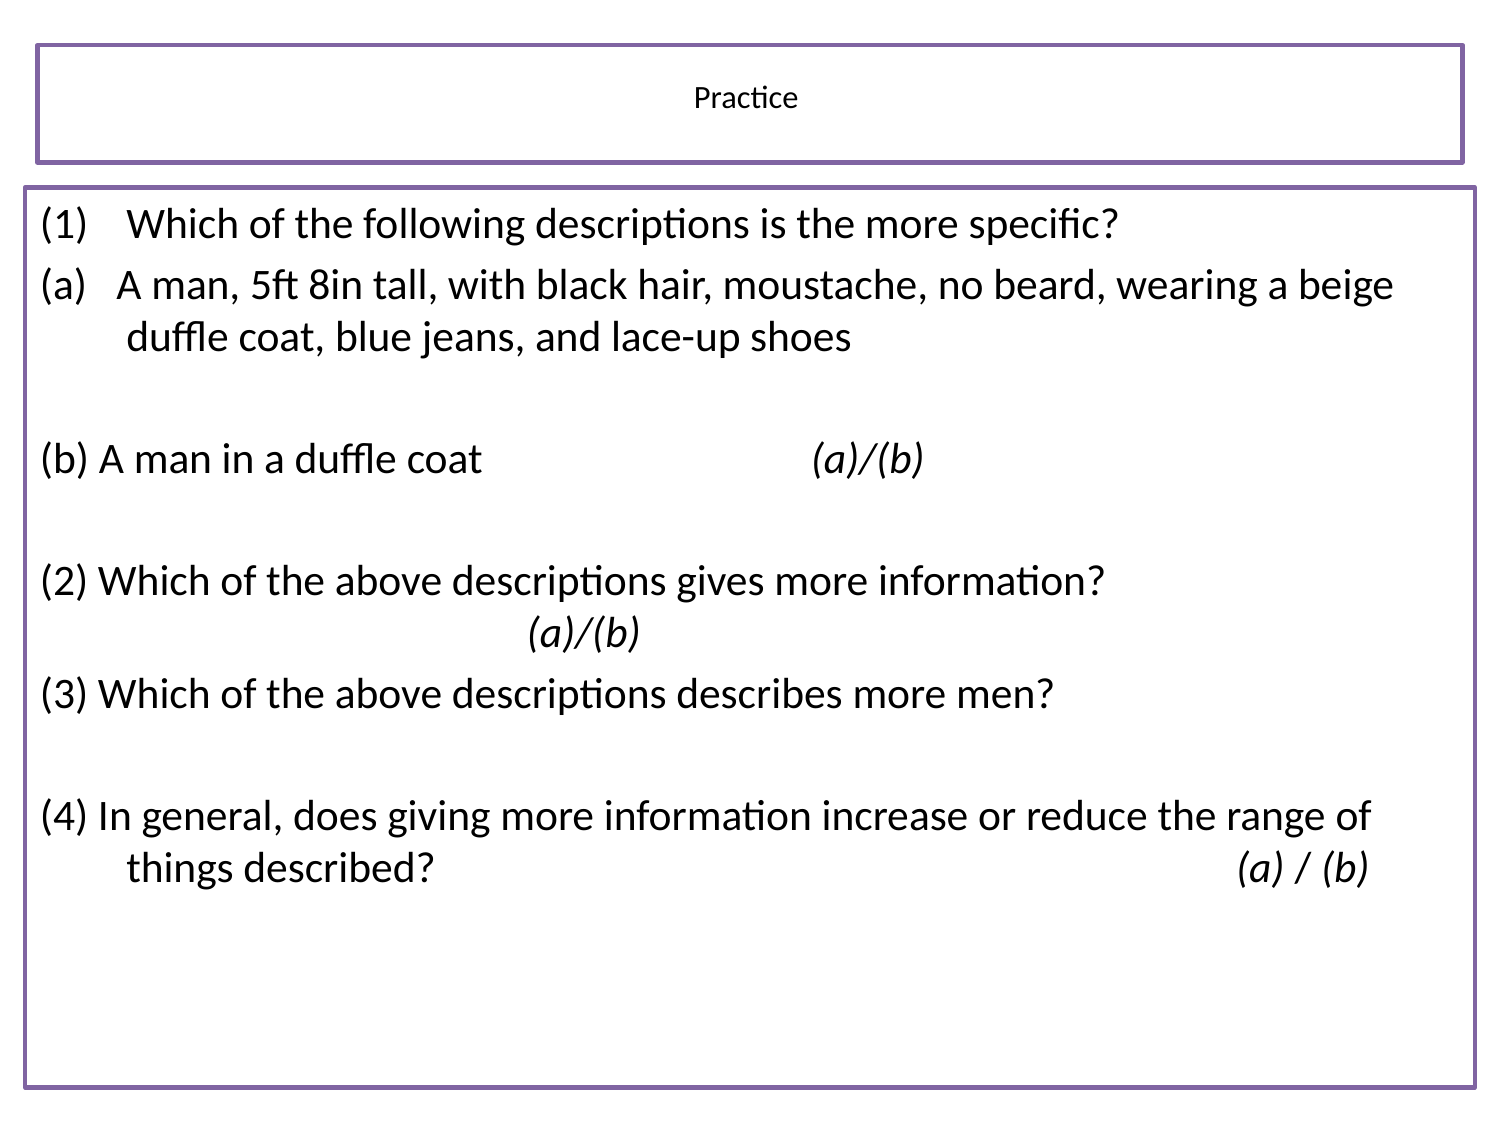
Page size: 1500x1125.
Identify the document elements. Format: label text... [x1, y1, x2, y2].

title Practice [35, 43, 1465, 165]
list Which of the following descriptions is the more specific? (a) A man, 5ft 8in tall, with black hair, moustache, no beard, wearing a beige duffle coat, blue jeans, and lace-up shoes (b) A man in a duffle coat (a)/(b) (2) Which of the above descriptions gives more information? (a)/(b) (3) Which of the above descriptions describes more men? (4) In general, does giving more information increase or reduce the range of things described? (a) / (b) [23, 185, 1477, 1090]
